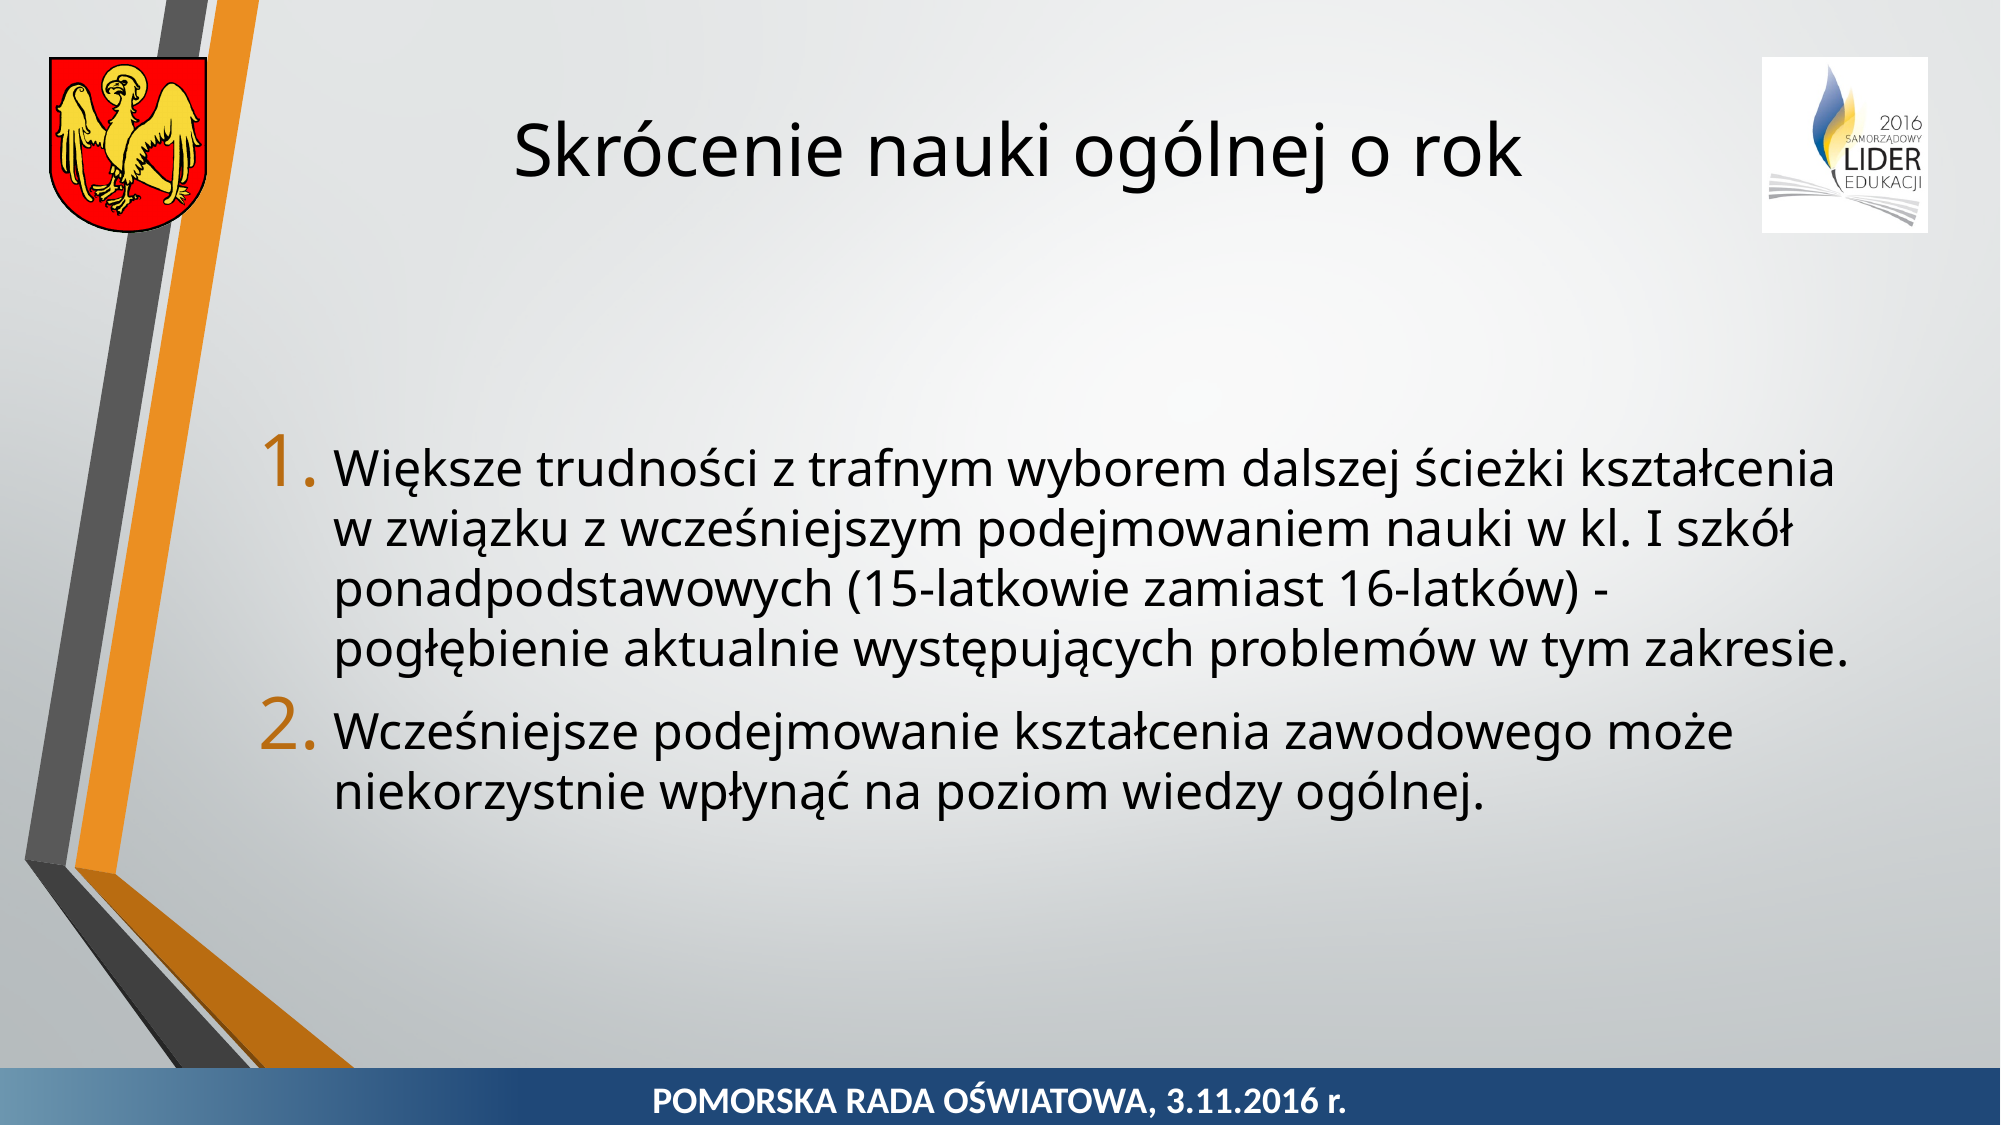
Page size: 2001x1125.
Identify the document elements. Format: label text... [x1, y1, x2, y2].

title Skrócenie nauki ogólnej o rok [206, 33, 1851, 261]
picture [1761, 57, 1928, 233]
list Większe trudności z trafnym wyborem dalszej ścieżki kształcenia w związku z wcześniejszym podejmowaniem nauki w kl. I szkół ponadpodstawowych (15-latkowie zamiast 16-latków) - pogłębienie aktualnie występujących problemów w tym zakresie. Wcześniejsze podejmowanie kształcenia zawodowego może niekorzystnie wpłynąć na poziom wiedzy ogólnej. [243, 306, 1887, 950]
text_box POMORSKA RADA OŚWIATOWA, 3.11.2016 r. [0, 1068, 2000, 1125]
picture [49, 57, 207, 234]
